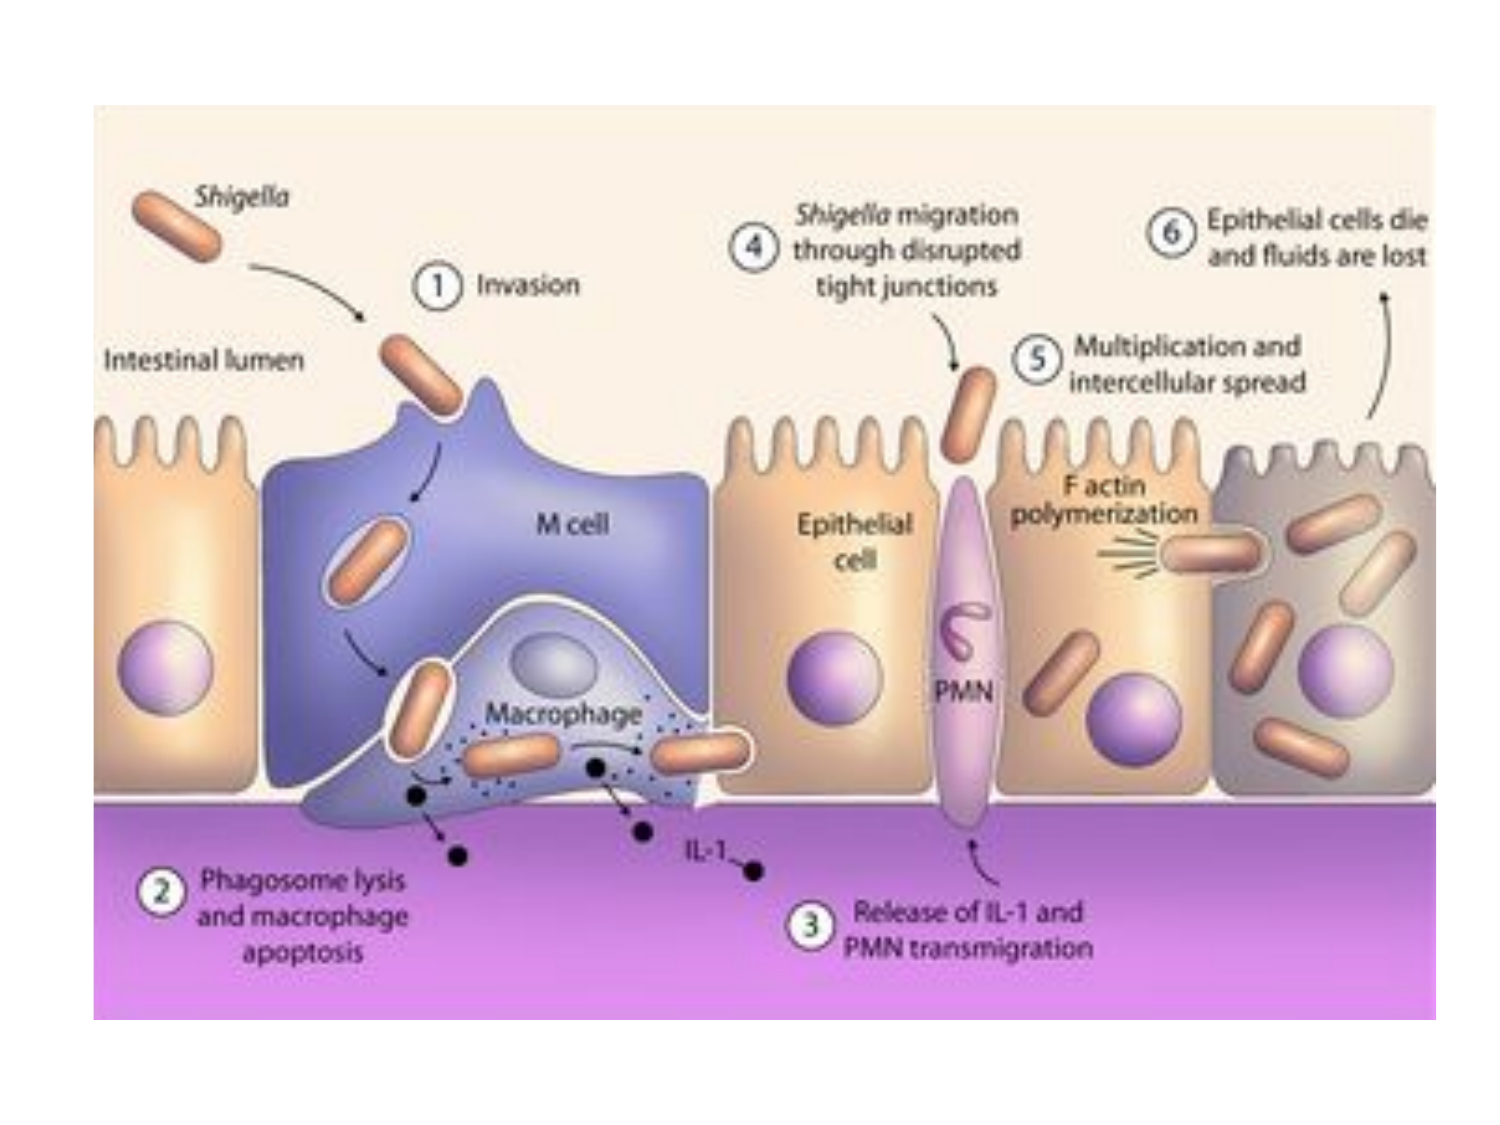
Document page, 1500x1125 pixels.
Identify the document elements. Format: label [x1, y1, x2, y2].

list [93, 105, 1437, 1020]
